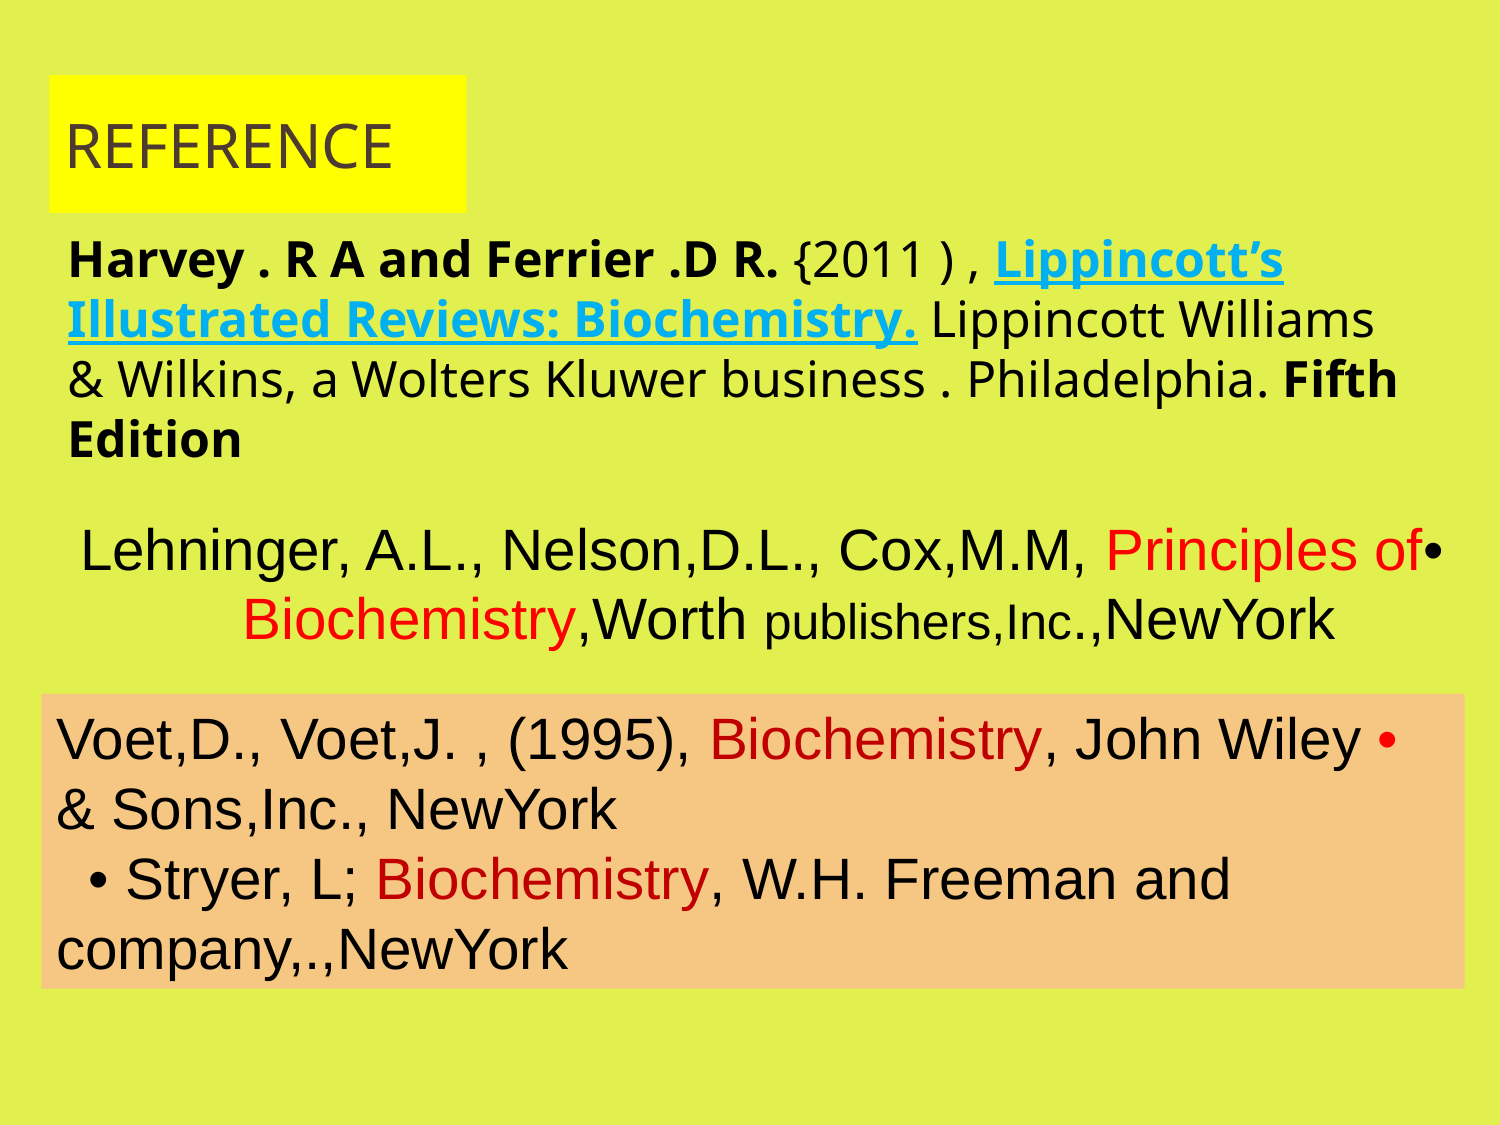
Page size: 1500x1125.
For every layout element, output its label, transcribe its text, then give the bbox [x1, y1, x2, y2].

title Reference [49, 75, 467, 213]
text_box •Lehninger, A.L., Nelson,D.L., Cox,M.M, Principles of Biochemistry,Worth publishers,Inc.,NewYork [64, 504, 1500, 660]
text_box • Voet,D., Voet,J. , (1995), Biochemistry, John Wiley & Sons,Inc., NewYork • Stryer, L; Biochemistry, W.H. Freeman and company,.,NewYork [41, 693, 1465, 989]
text_box Harvey . R A and Ferrier .D R. {2011 ) , Lippincott’s Illustrated Reviews: Biochemistry. Lippincott Williams & Wilkins, a Wolters Kluwer business . Philadelphia. Fifth Edition [53, 219, 1436, 595]
